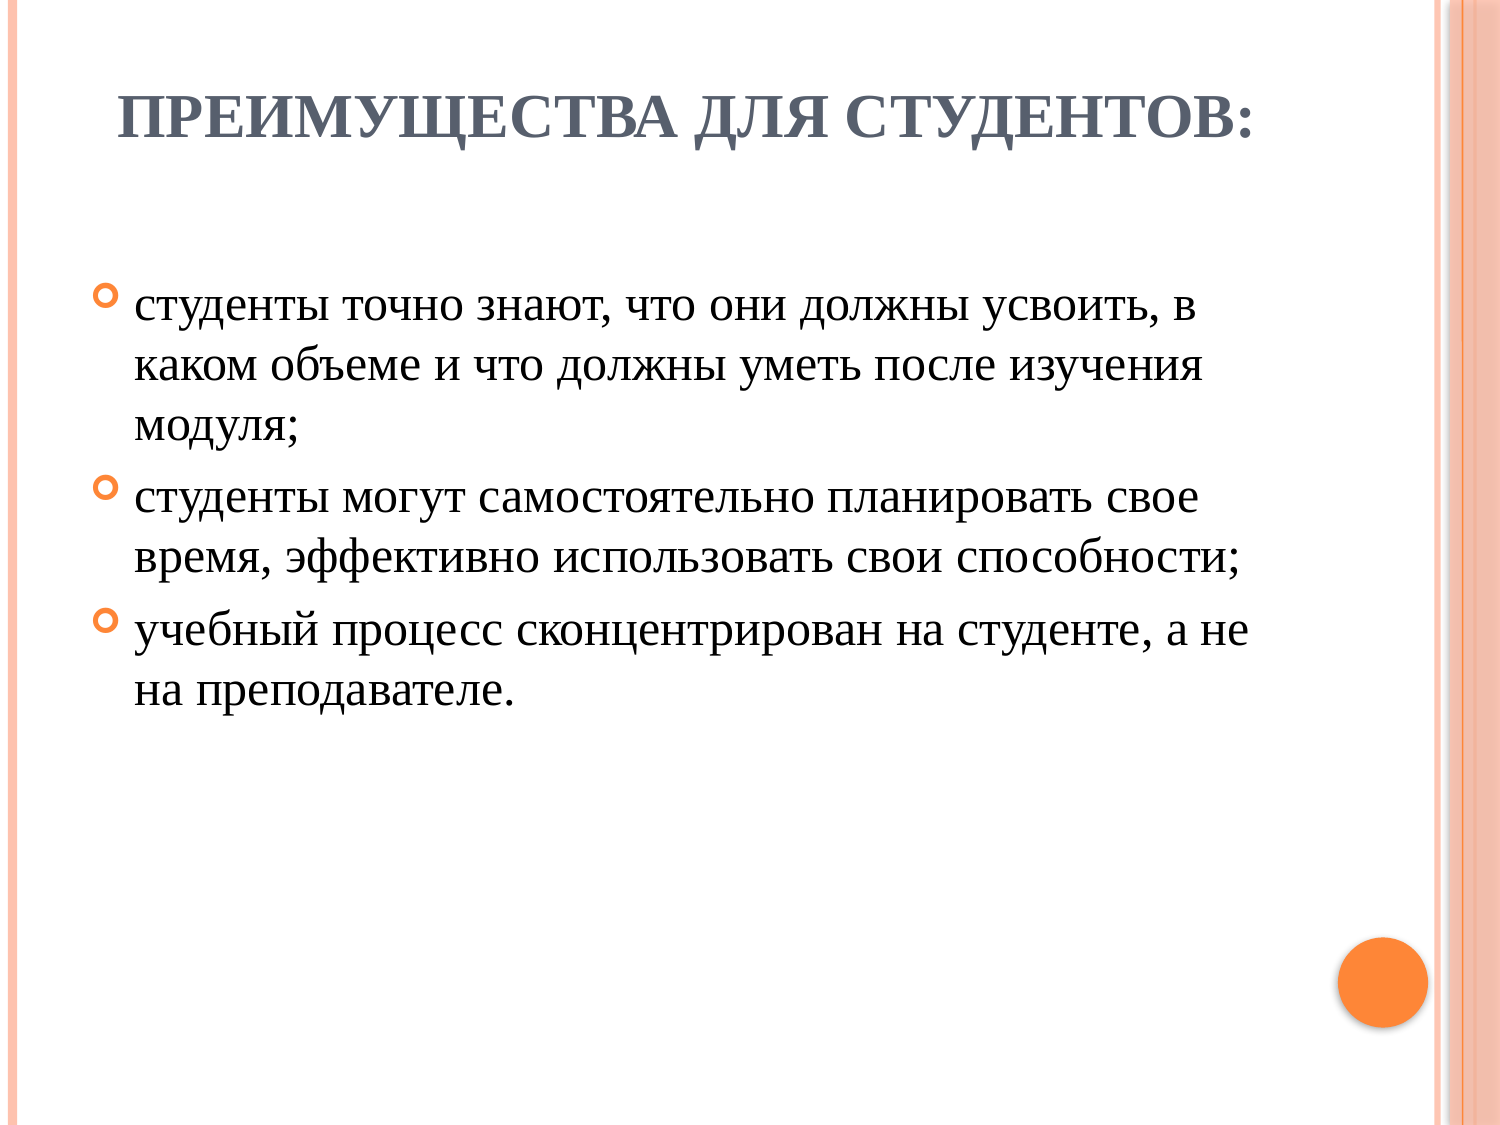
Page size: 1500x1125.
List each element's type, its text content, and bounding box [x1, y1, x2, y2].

title Преимущества для студентов: [75, 45, 1300, 233]
list студенты точно знают, что они должны усвоить, в каком объеме и что должны уметь после изучения модуля; студенты могут самостоятельно планировать свое время, эффективно использовать свои способности; учебный процесс сконцентрирован на студенте, а не на преподавателе. [74, 262, 1301, 1063]
